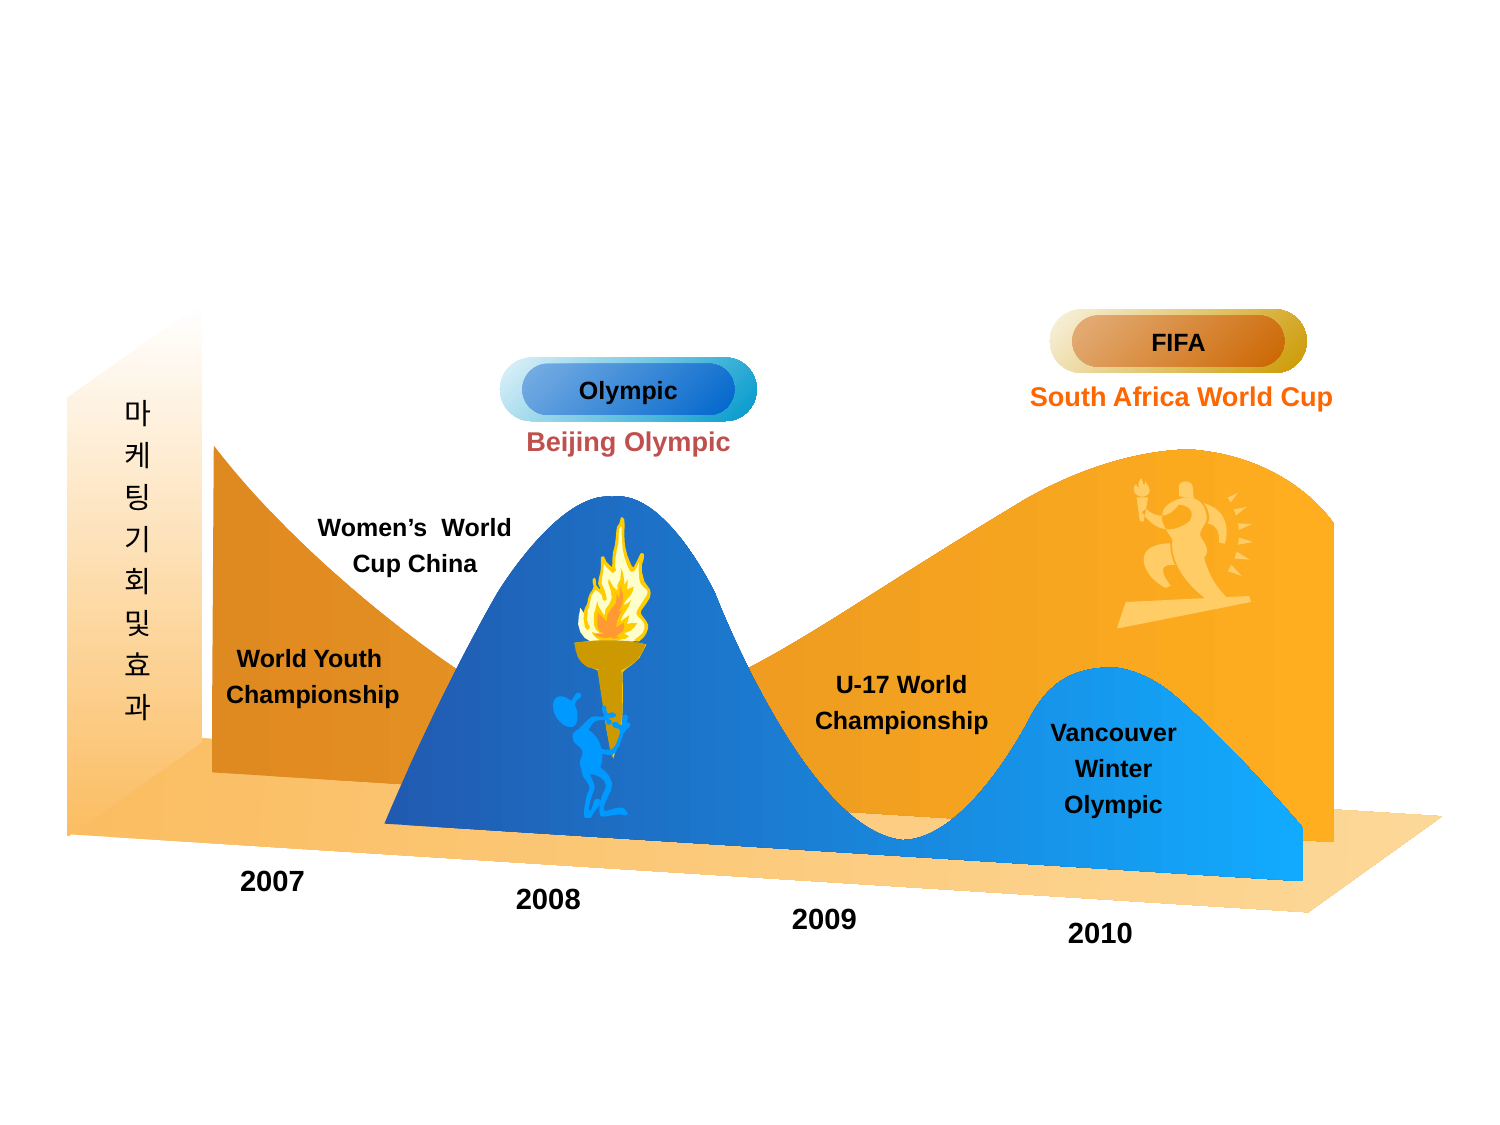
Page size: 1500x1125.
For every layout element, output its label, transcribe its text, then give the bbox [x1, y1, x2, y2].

text_box [499, 357, 757, 414]
text_box [1072, 315, 1285, 367]
text_box FIFA [1107, 312, 1249, 364]
text_box Beijing Olympic [506, 414, 750, 472]
text_box [211, 445, 456, 785]
text_box [67, 302, 203, 837]
text_box South Africa World Cup [1022, 372, 1341, 423]
text_box U-17 World Championship [812, 637, 992, 760]
text_box [522, 363, 735, 414]
text_box World Youth Championship [227, 610, 399, 734]
text_box 2009 [777, 892, 872, 943]
text_box [71, 738, 1442, 913]
text_box 2007 [225, 855, 320, 905]
text_box Vancouver Winter Olympic [1034, 707, 1194, 822]
text_box 2008 [501, 872, 596, 923]
picture [1116, 477, 1253, 629]
text_box [384, 496, 1303, 882]
text_box [749, 449, 1334, 843]
text_box Olympic [557, 361, 699, 413]
text_box [1049, 309, 1307, 372]
text_box Women’s World Cup China [219, 498, 618, 584]
text_box 마 케 팅 기 회 및 효 과 [113, 383, 163, 729]
picture [552, 517, 652, 818]
text_box 2010 [1053, 907, 1148, 958]
